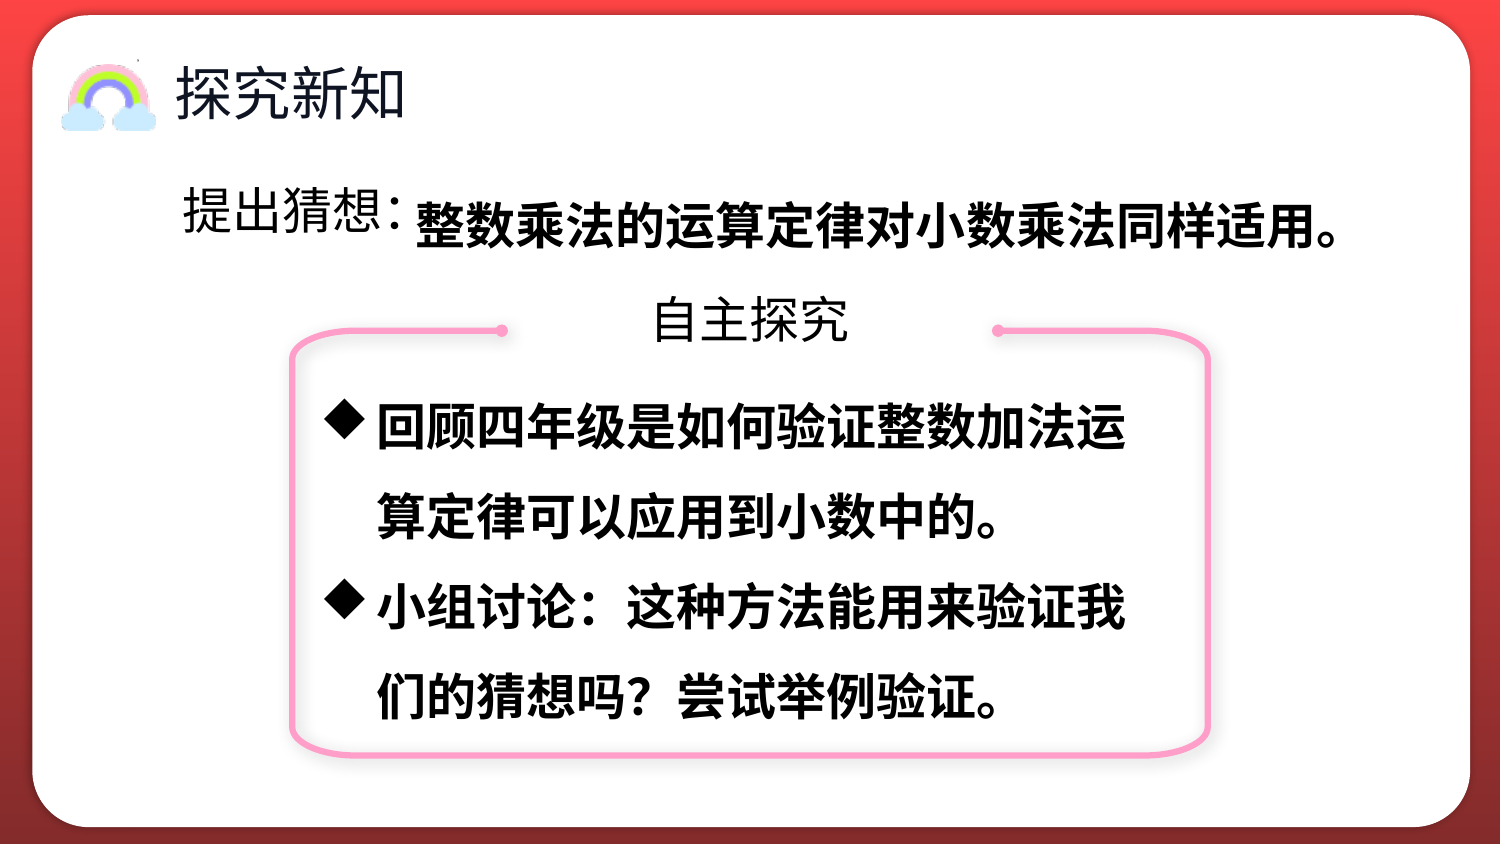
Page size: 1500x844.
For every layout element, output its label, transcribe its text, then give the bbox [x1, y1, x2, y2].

text_box 整数乘法的运算定律对小数乘法同样适用。 [401, 156, 1432, 262]
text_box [292, 281, 1208, 756]
text_box 探究新知 [163, 51, 471, 133]
text_box 提出猜想： [167, 172, 401, 247]
picture [61, 64, 156, 131]
